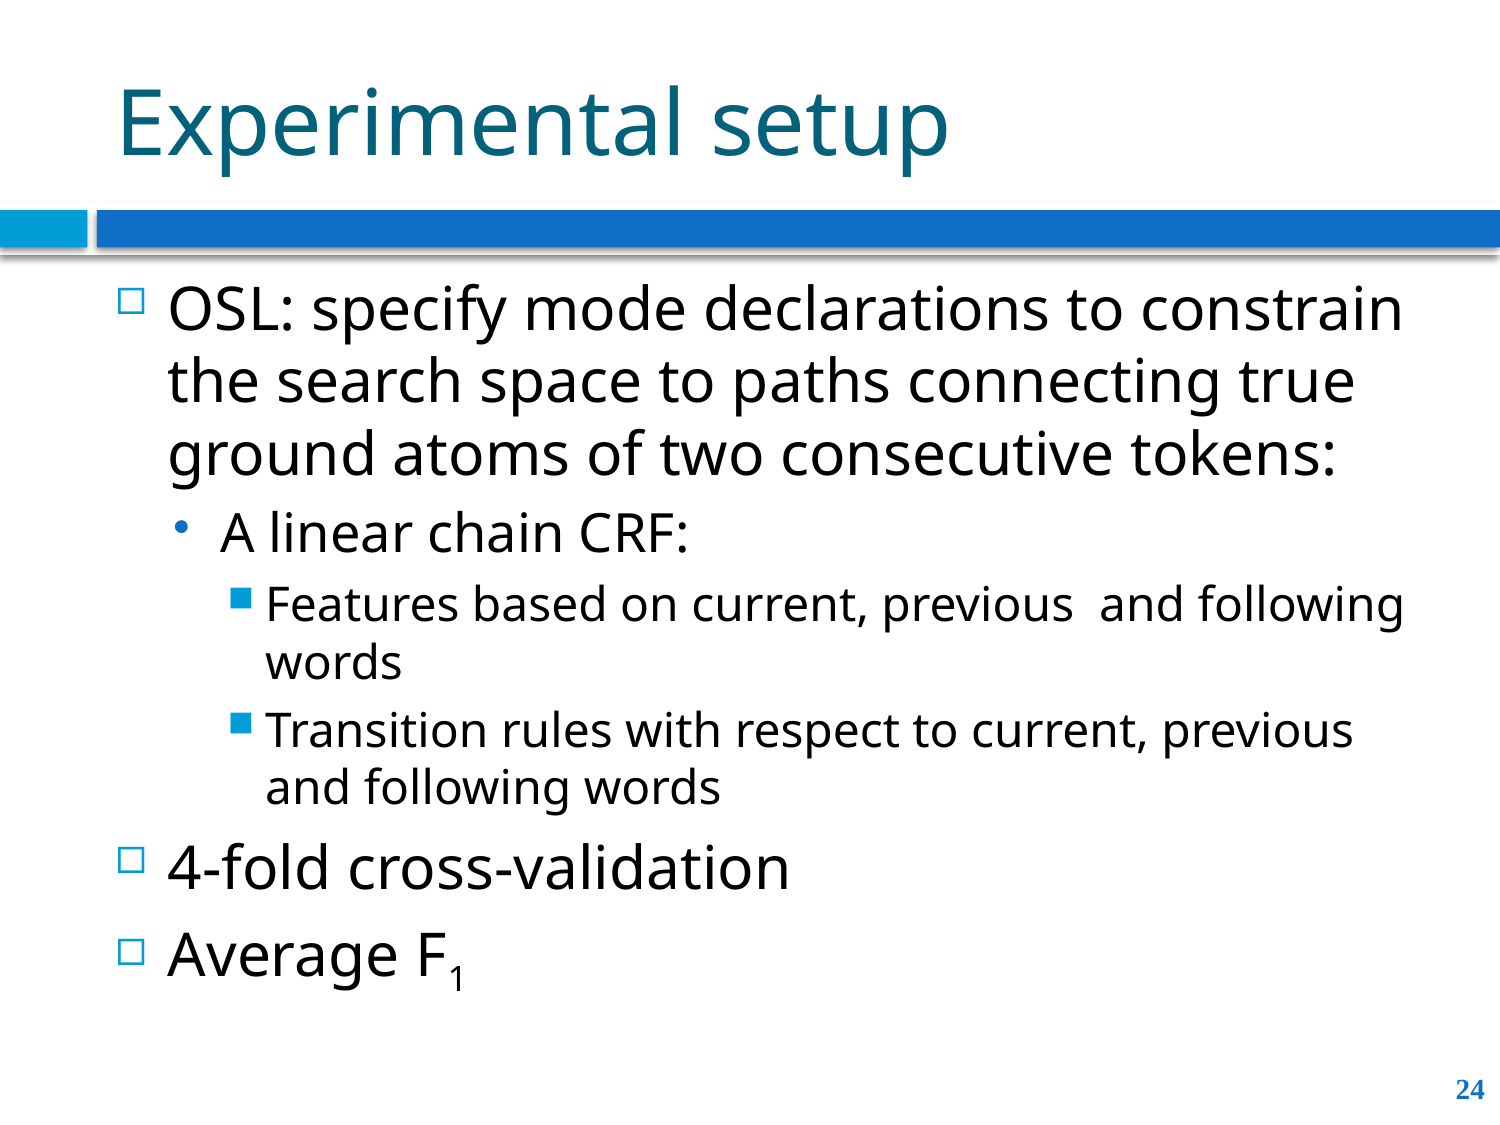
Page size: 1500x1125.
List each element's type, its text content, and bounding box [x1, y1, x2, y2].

slide_number 24 [1425, 1050, 1500, 1125]
title Experimental setup [100, 37, 1438, 200]
list OSL: specify mode declarations to constrain the search space to paths connecting true ground atoms of two consecutive tokens: A linear chain CRF: Features based on current, previous and following words Transition rules with respect to current, previous and following words 4-fold cross-validation Average F1 [100, 262, 1438, 1000]
